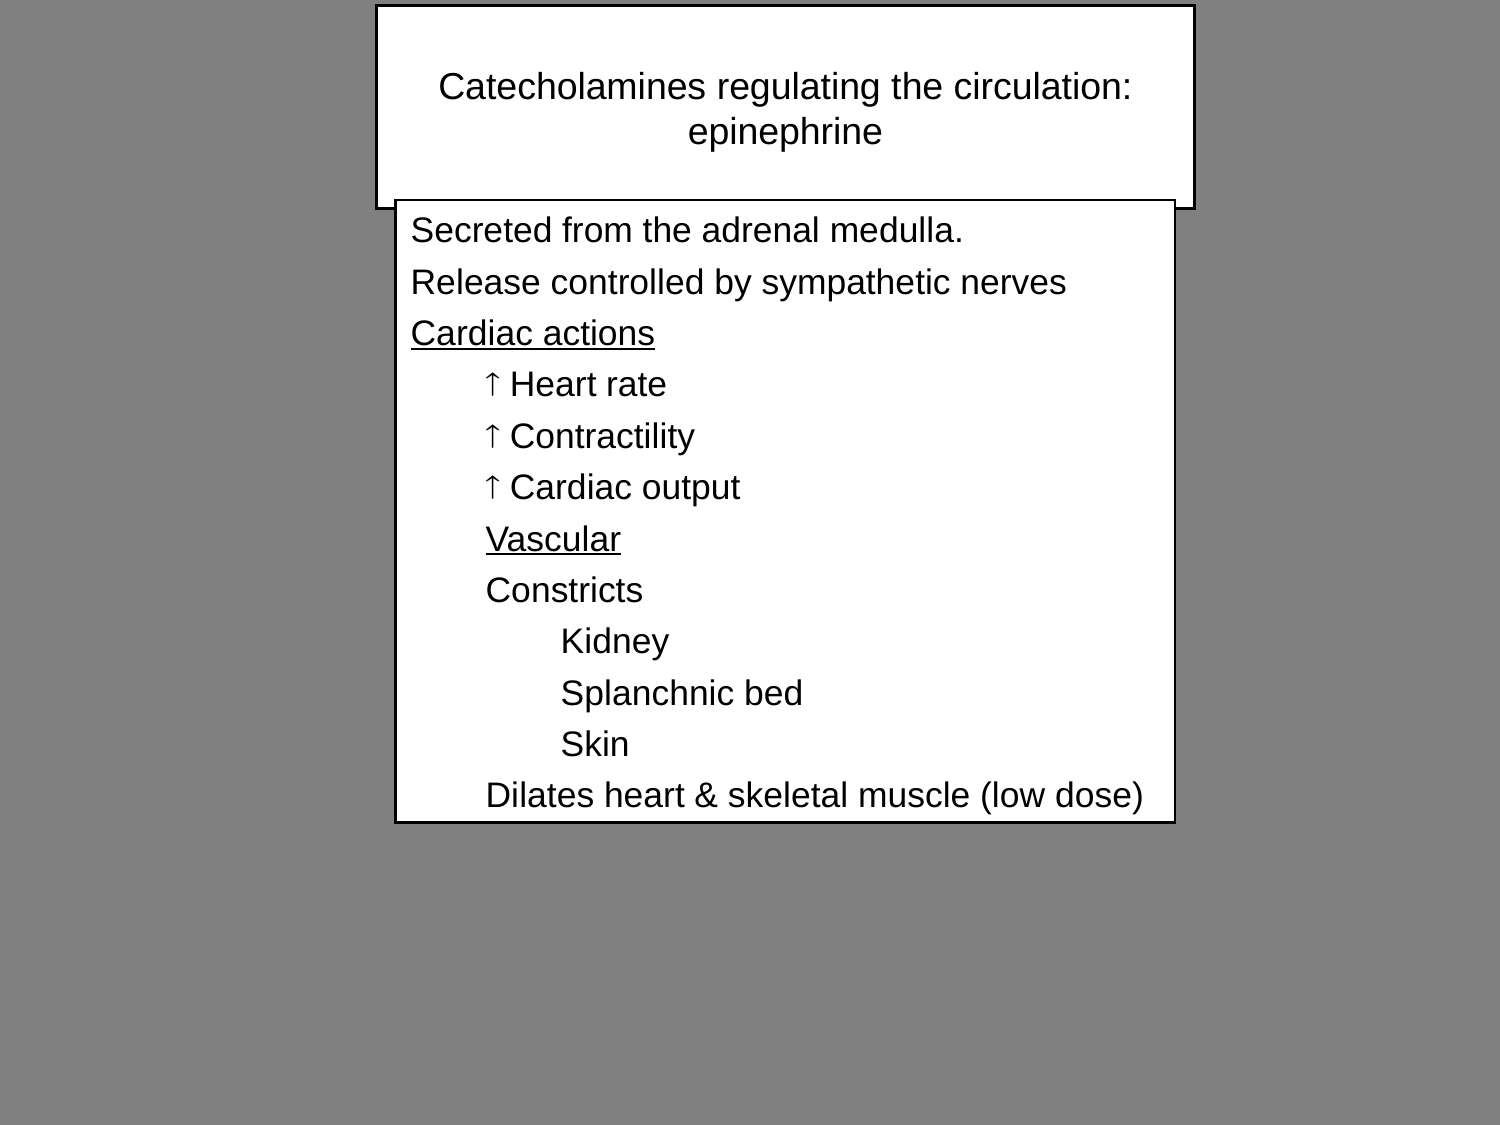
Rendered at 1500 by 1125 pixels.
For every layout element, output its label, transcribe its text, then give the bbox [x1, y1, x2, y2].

text_box Secreted from the adrenal medulla. Release controlled by sympathetic nerves Cardiac actions  Heart rate  Contractility  Cardiac output Vascular Constricts Kidney Splanchnic bed Skin Dilates heart & skeletal muscle (low dose) [395, 199, 1175, 823]
title Catecholamines regulating the circulation: epinephrine [375, 4, 1196, 210]
